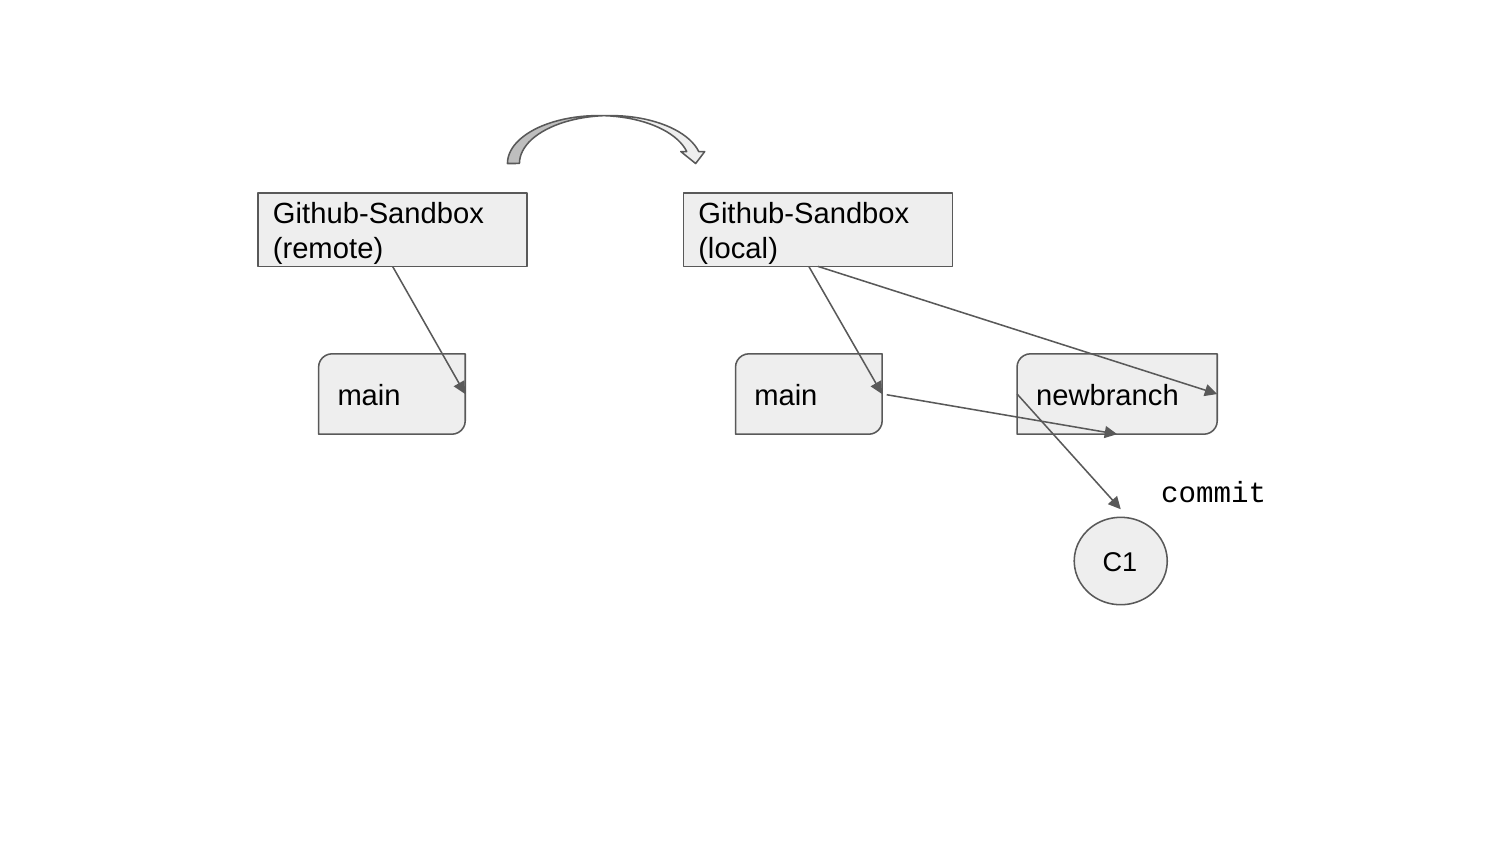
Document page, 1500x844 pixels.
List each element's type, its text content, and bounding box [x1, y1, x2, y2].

text_box main [735, 353, 883, 435]
text_box main [318, 353, 466, 435]
text_box Github-Sandbox (local) [683, 193, 953, 267]
text_box commit [1146, 458, 1334, 523]
text_box [507, 115, 705, 164]
text_box newbranch [1118, 353, 1218, 393]
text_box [817, 266, 1118, 355]
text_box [1116, 433, 1122, 510]
text_box C1 [1074, 517, 1168, 605]
text_box newbranch [1017, 362, 1218, 435]
text_box Github-Sandbox (remote) [257, 193, 528, 267]
